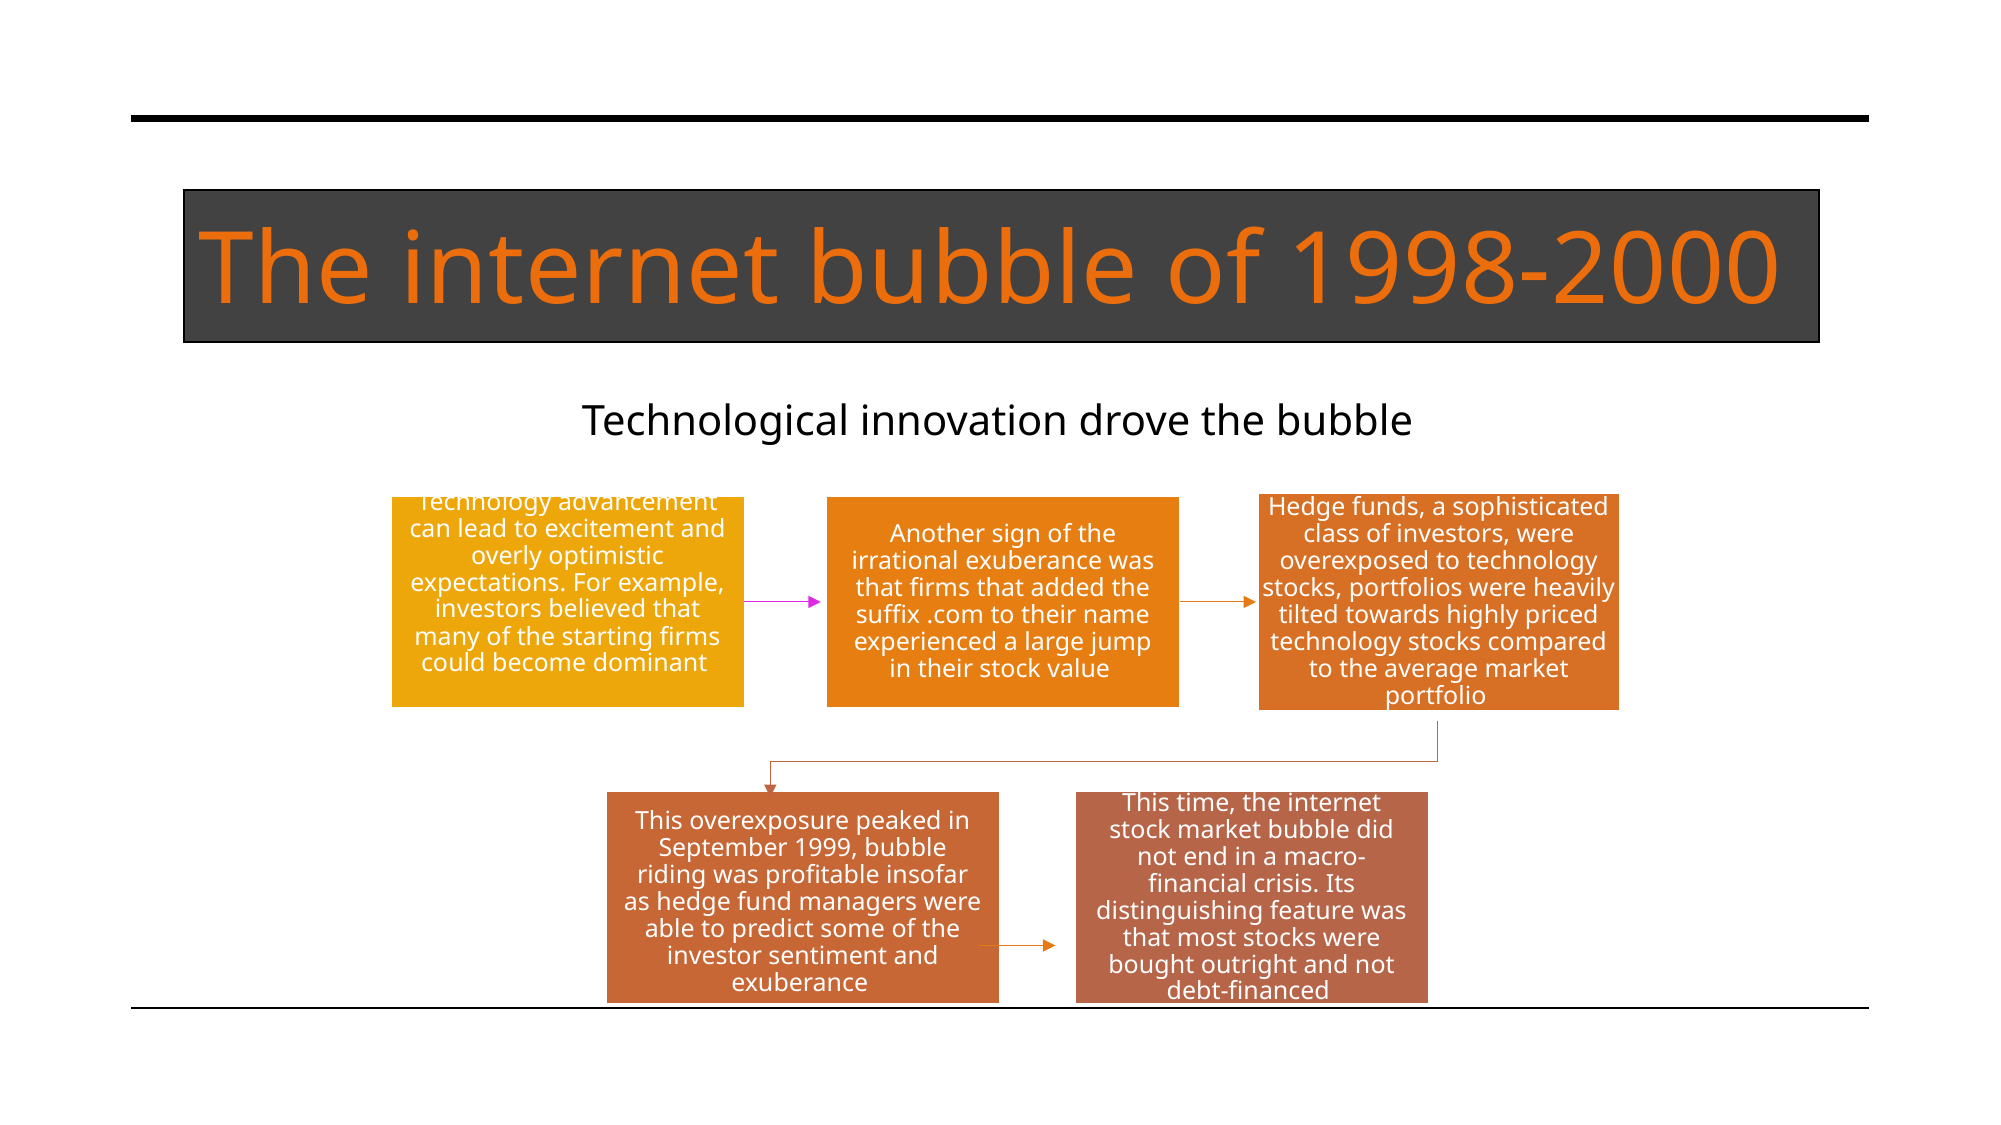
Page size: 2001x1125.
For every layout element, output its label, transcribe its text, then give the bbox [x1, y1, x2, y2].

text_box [1244, 493, 1634, 711]
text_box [1074, 791, 1429, 1004]
text_box [745, 595, 821, 609]
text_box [605, 791, 1000, 1004]
title The internet bubble of 1998-2000 [114, 151, 1869, 377]
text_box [826, 495, 1180, 709]
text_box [390, 483, 745, 709]
text_box [764, 720, 1438, 791]
text_box [1000, 939, 1056, 952]
text_box Technological innovation drove the bubble [574, 386, 1432, 452]
